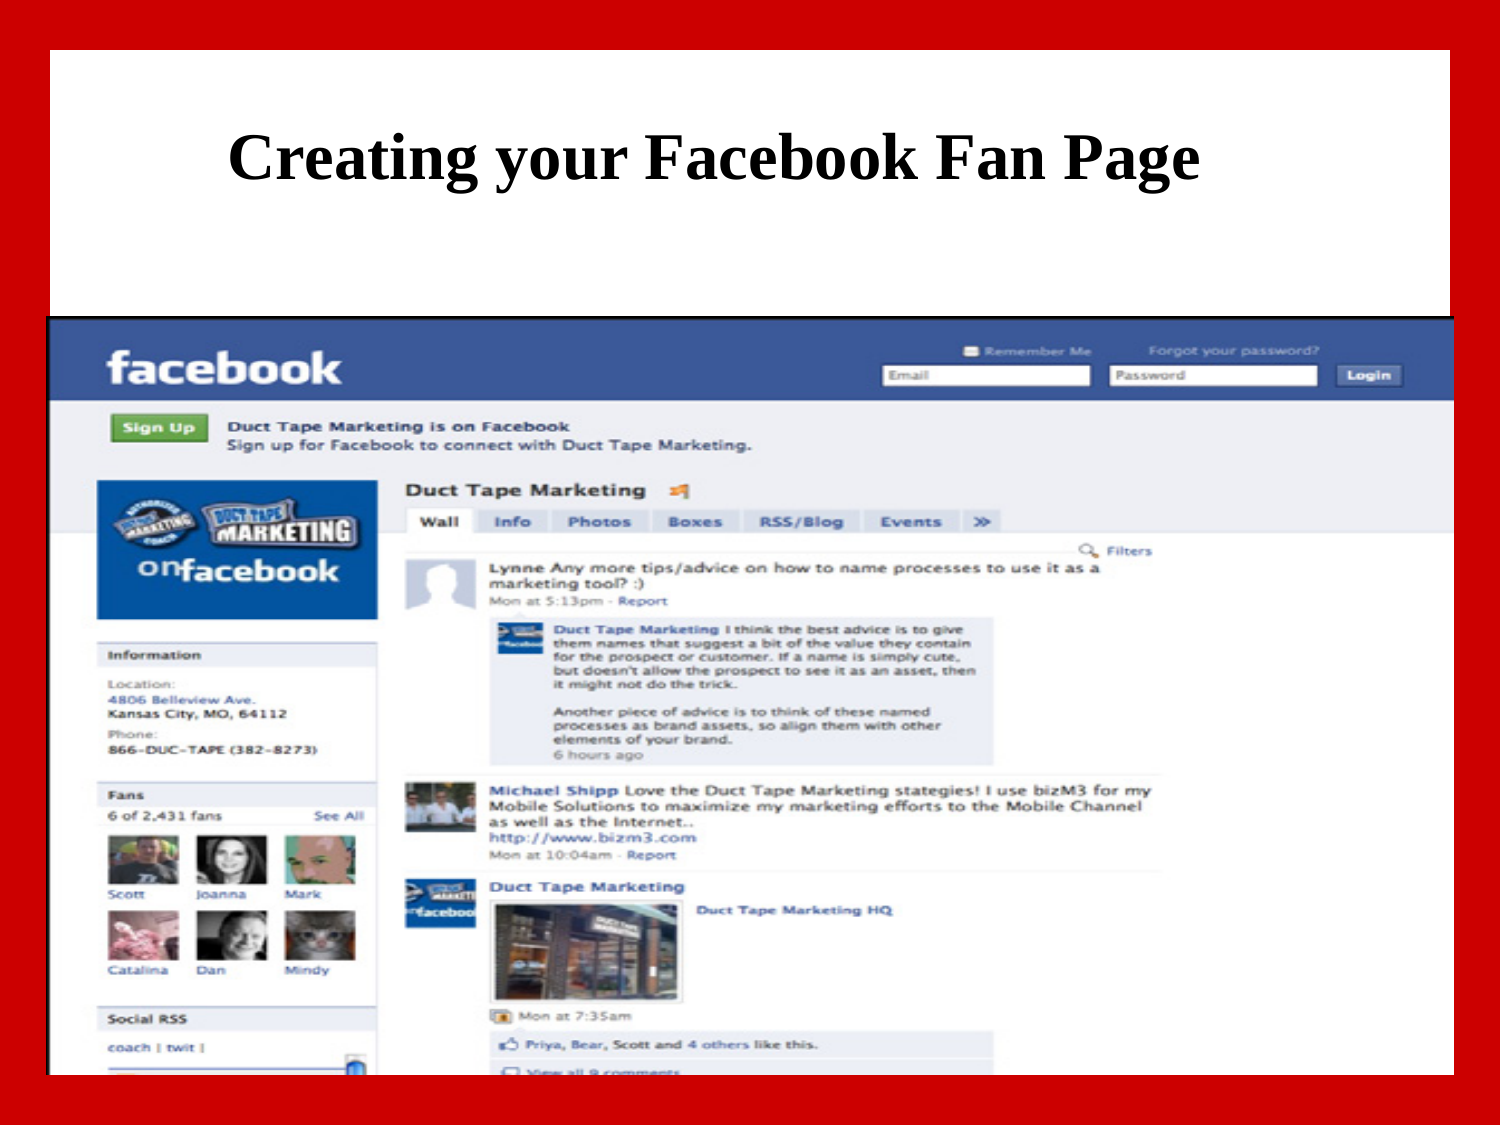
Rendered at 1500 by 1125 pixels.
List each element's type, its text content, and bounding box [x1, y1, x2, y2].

text_box Creating your Facebook Fan Page [93, 105, 1336, 201]
picture [46, 316, 1454, 1075]
